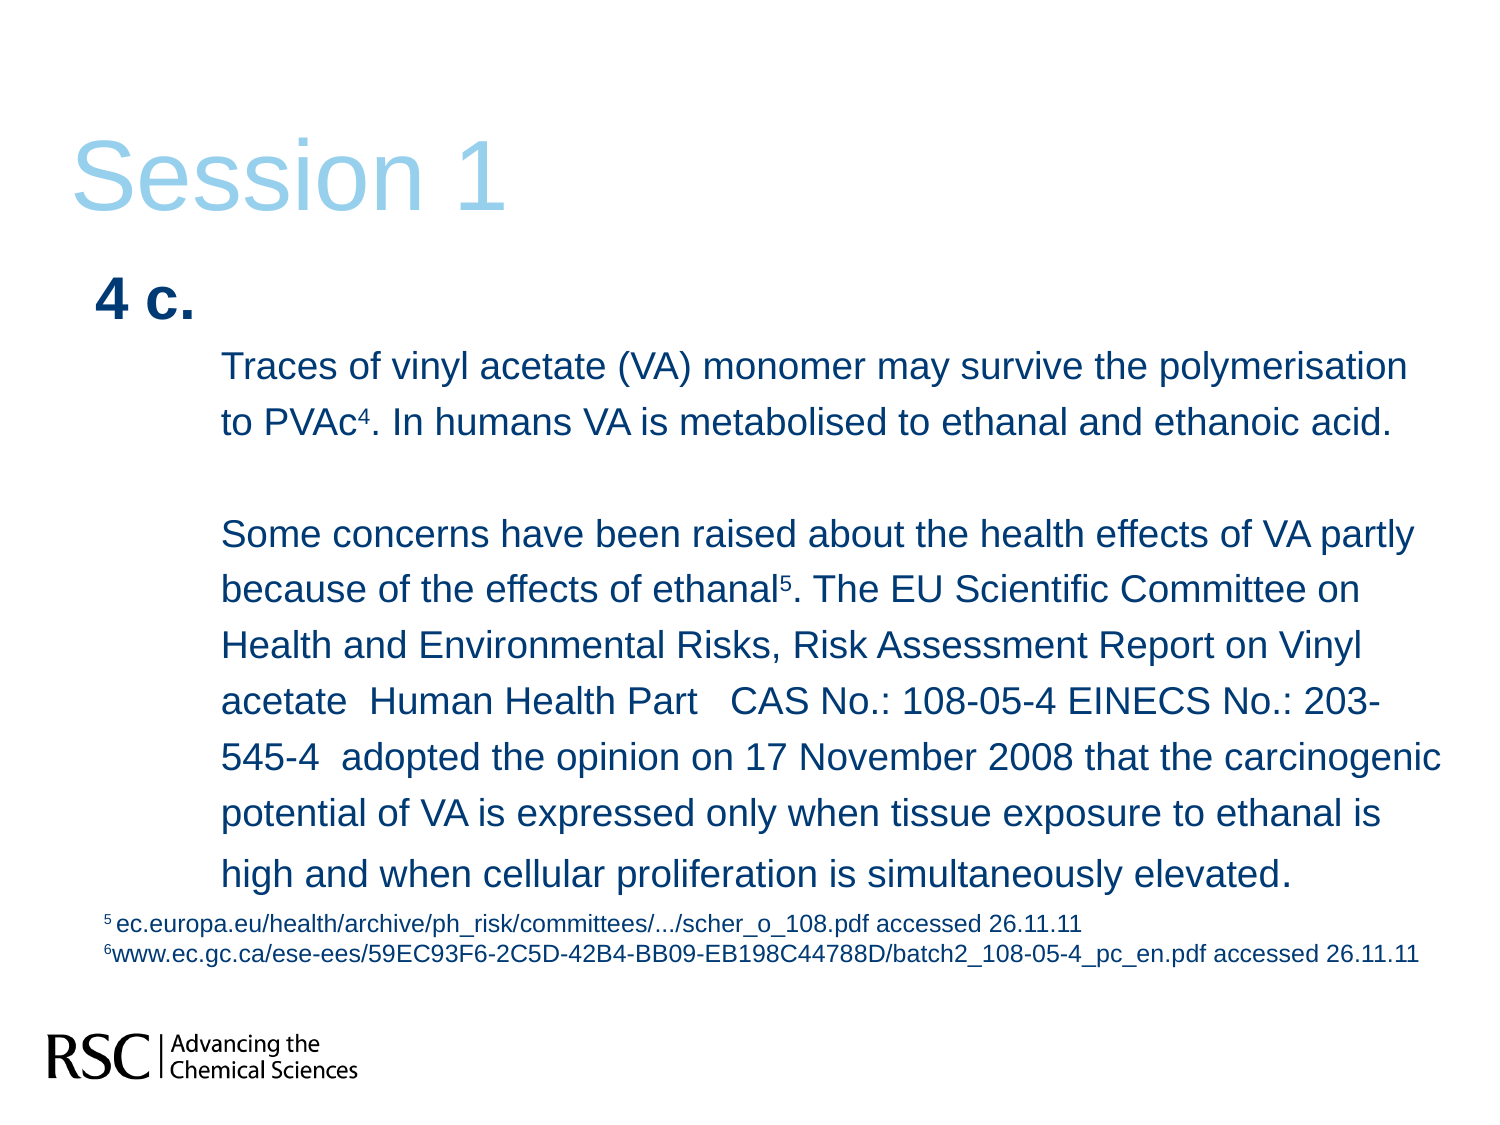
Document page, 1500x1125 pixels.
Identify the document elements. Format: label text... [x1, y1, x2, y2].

subtitle 5 ec.europa.eu/health/archive/ph_risk/committees/.../scher_o_108.pdf accessed 26.11.11 6www.ec.gc.ca/ese-ees/59EC93F6-2C5D-42B4-BB09-EB198C44788D/batch2_108-05-4_pc_en.pdf accessed 26.11.11 [88, 899, 1472, 977]
title Session 1 [55, 49, 1438, 238]
text_box 4 c. Traces of vinyl acetate (VA) monomer may survive the polymerisation to PVAc4. In humans VA is metabolised to ethanal and ethanoic acid. Some concerns have been raised about the health effects of VA partly because of the effects of ethanal5. The EU Scientific Committee on Health and Environmental Risks, Risk Assessment Report on Vinyl acetate Human Health Part CAS No.: 108-05-4 EINECS No.: 203-545-4 adopted the opinion on 17 November 2008 that the carcinogenic potential of VA is expressed only when tissue exposure to ethanal is high and when cellular proliferation is simultaneously elevated. [80, 237, 1463, 927]
